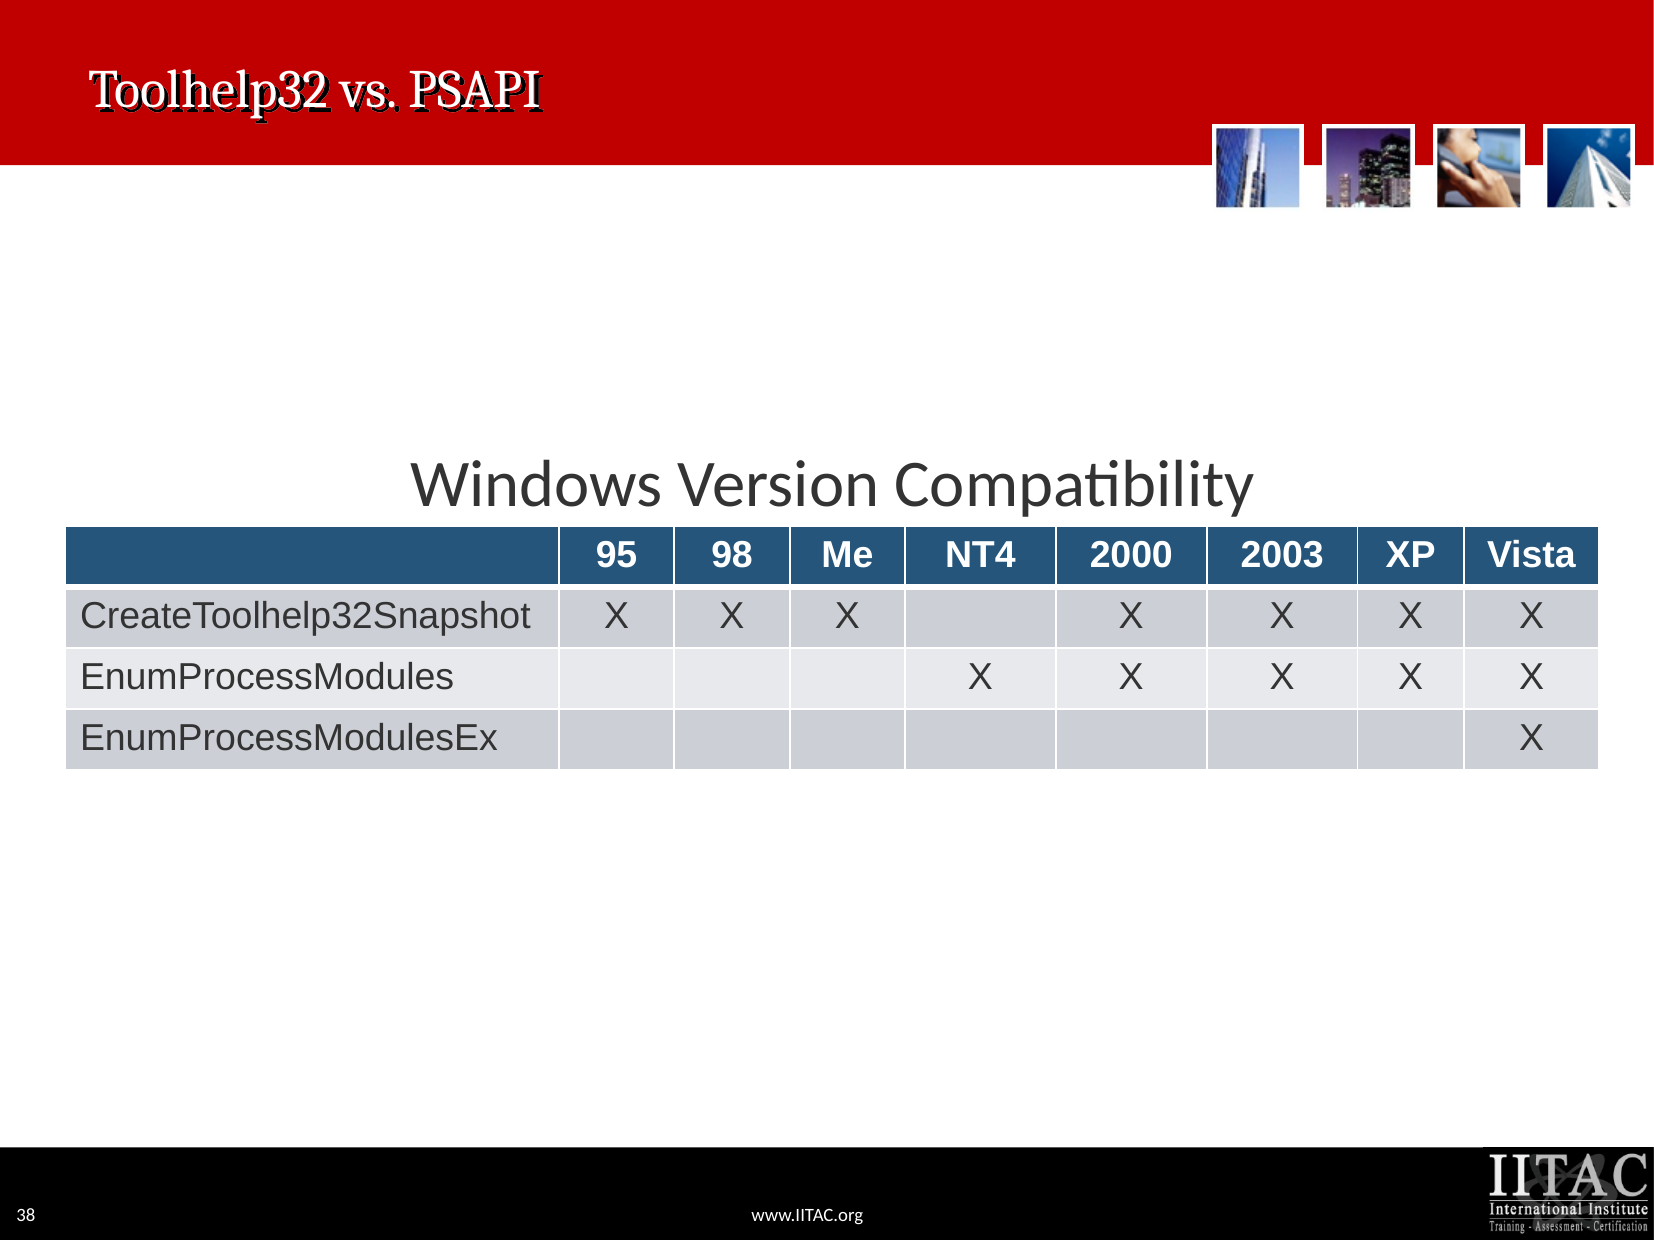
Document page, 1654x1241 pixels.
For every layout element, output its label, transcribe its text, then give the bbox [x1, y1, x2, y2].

table_cell [675, 649, 789, 708]
table_cell [791, 649, 904, 708]
table_header XP [1358, 527, 1463, 584]
table_header 95 [560, 527, 673, 584]
picture [1212, 135, 1304, 212]
table_cell X [1208, 590, 1357, 647]
picture [1543, 124, 1635, 212]
picture [1433, 135, 1525, 212]
table_cell [1358, 710, 1463, 769]
table_cell [906, 710, 1055, 769]
table_cell X [1057, 590, 1206, 647]
table_cell [791, 710, 904, 769]
table_cell EnumProcessModules [66, 649, 558, 708]
table_cell X [1465, 590, 1598, 647]
table_cell [906, 590, 1055, 647]
table_cell X [1057, 649, 1206, 708]
table_cell X [675, 590, 789, 647]
table_cell X [560, 590, 673, 647]
table_cell EnumProcessModulesEx [66, 710, 558, 769]
table_cell [675, 710, 789, 769]
title Toolhelp32 vs. PSAPI [71, 41, 1596, 130]
table_header NT4 [906, 527, 1055, 584]
table_cell X [906, 649, 1055, 708]
table_cell CreateToolhelp32Snapshot [66, 590, 558, 647]
table_cell X [1465, 710, 1598, 769]
text_box Windows Version Compatibility [100, 432, 1566, 525]
table_cell X [791, 590, 904, 647]
table_header Me [791, 527, 904, 584]
table_cell [560, 710, 673, 769]
table_header [66, 527, 558, 584]
table_cell [560, 649, 673, 708]
table_cell [1057, 710, 1206, 769]
table_cell X [1465, 649, 1598, 708]
table_cell X [1358, 649, 1463, 708]
table_cell [1208, 710, 1357, 769]
picture [1483, 1147, 1654, 1240]
table_cell X [1358, 590, 1463, 647]
slide_number 38 [0, 1194, 152, 1241]
table_header 2003 [1208, 527, 1357, 584]
footer www.IITAC.org [152, 1194, 1466, 1239]
table_header Vista [1465, 527, 1598, 584]
picture [1322, 135, 1415, 212]
table_header 98 [675, 527, 789, 584]
table_cell X [1208, 649, 1357, 708]
table_header 2000 [1057, 527, 1206, 584]
